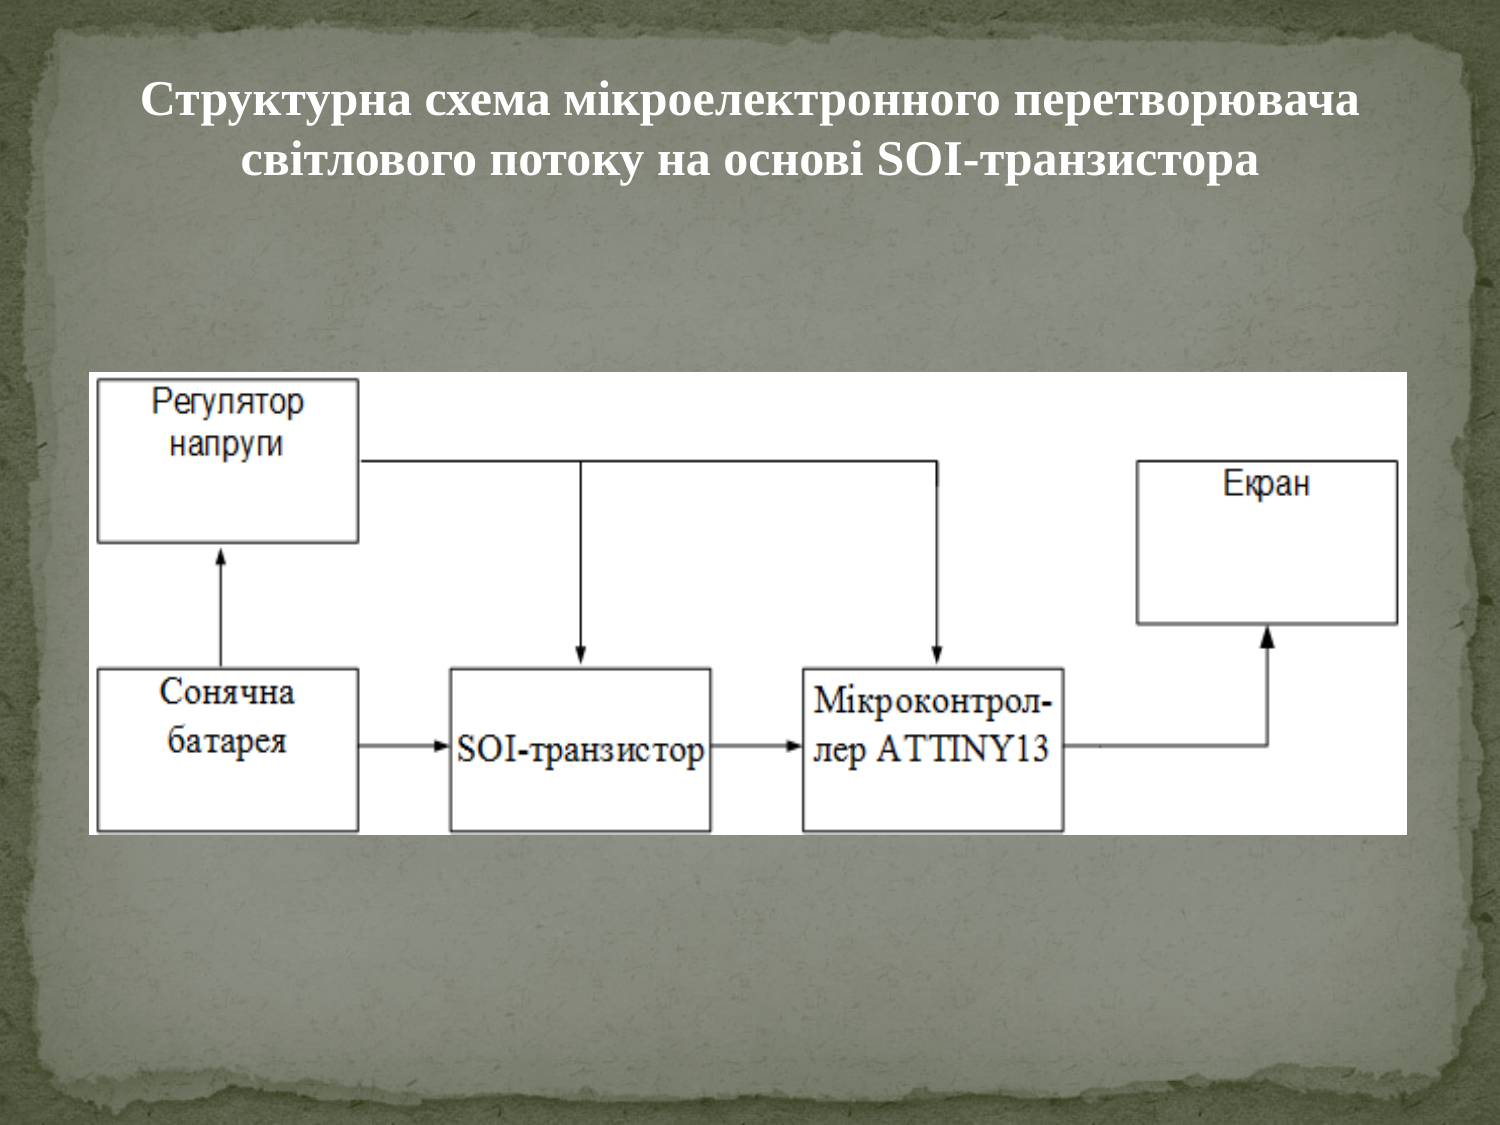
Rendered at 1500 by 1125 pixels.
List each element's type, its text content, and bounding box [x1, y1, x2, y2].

picture [89, 372, 1408, 836]
text_box Структурна схема мікроелектронного перетворювача світлового потоку на основі SOI-транзистора [93, 58, 1407, 194]
